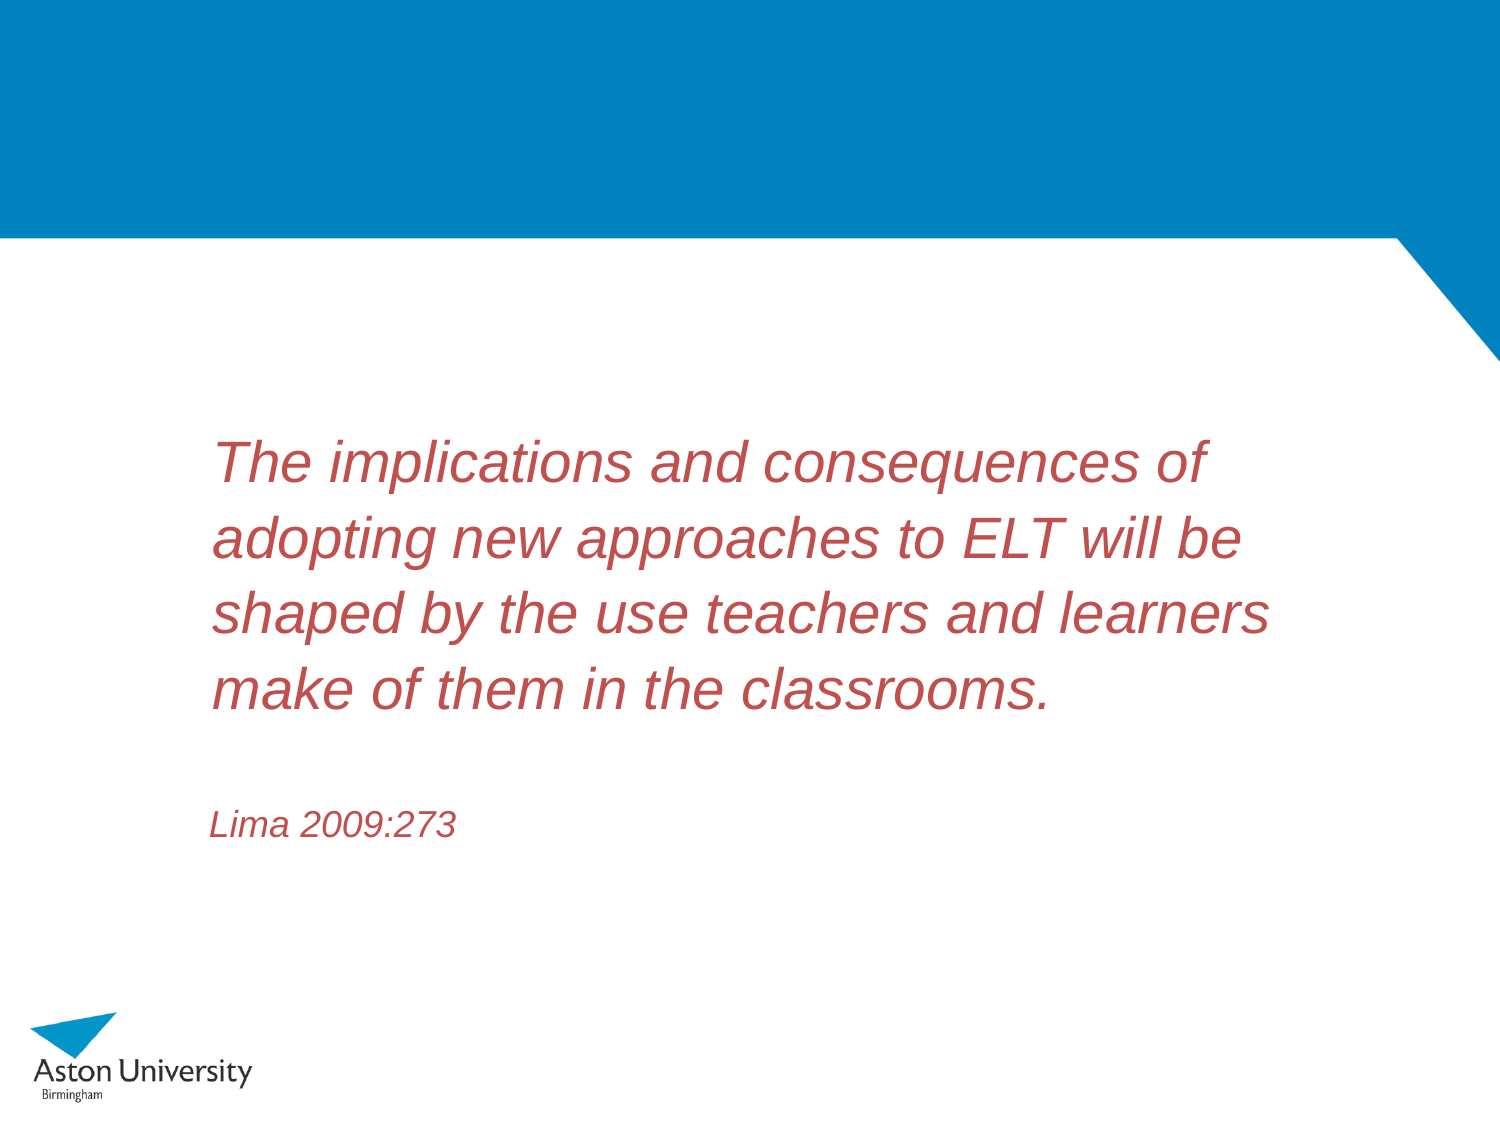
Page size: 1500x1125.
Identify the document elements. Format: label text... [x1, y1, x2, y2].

picture [28, 1011, 253, 1103]
list The implications and consequences of adopting new approaches to ELT will be shaped by the use teachers and learners make of them in the classrooms. Lima 2009:273 [156, 343, 1398, 1004]
